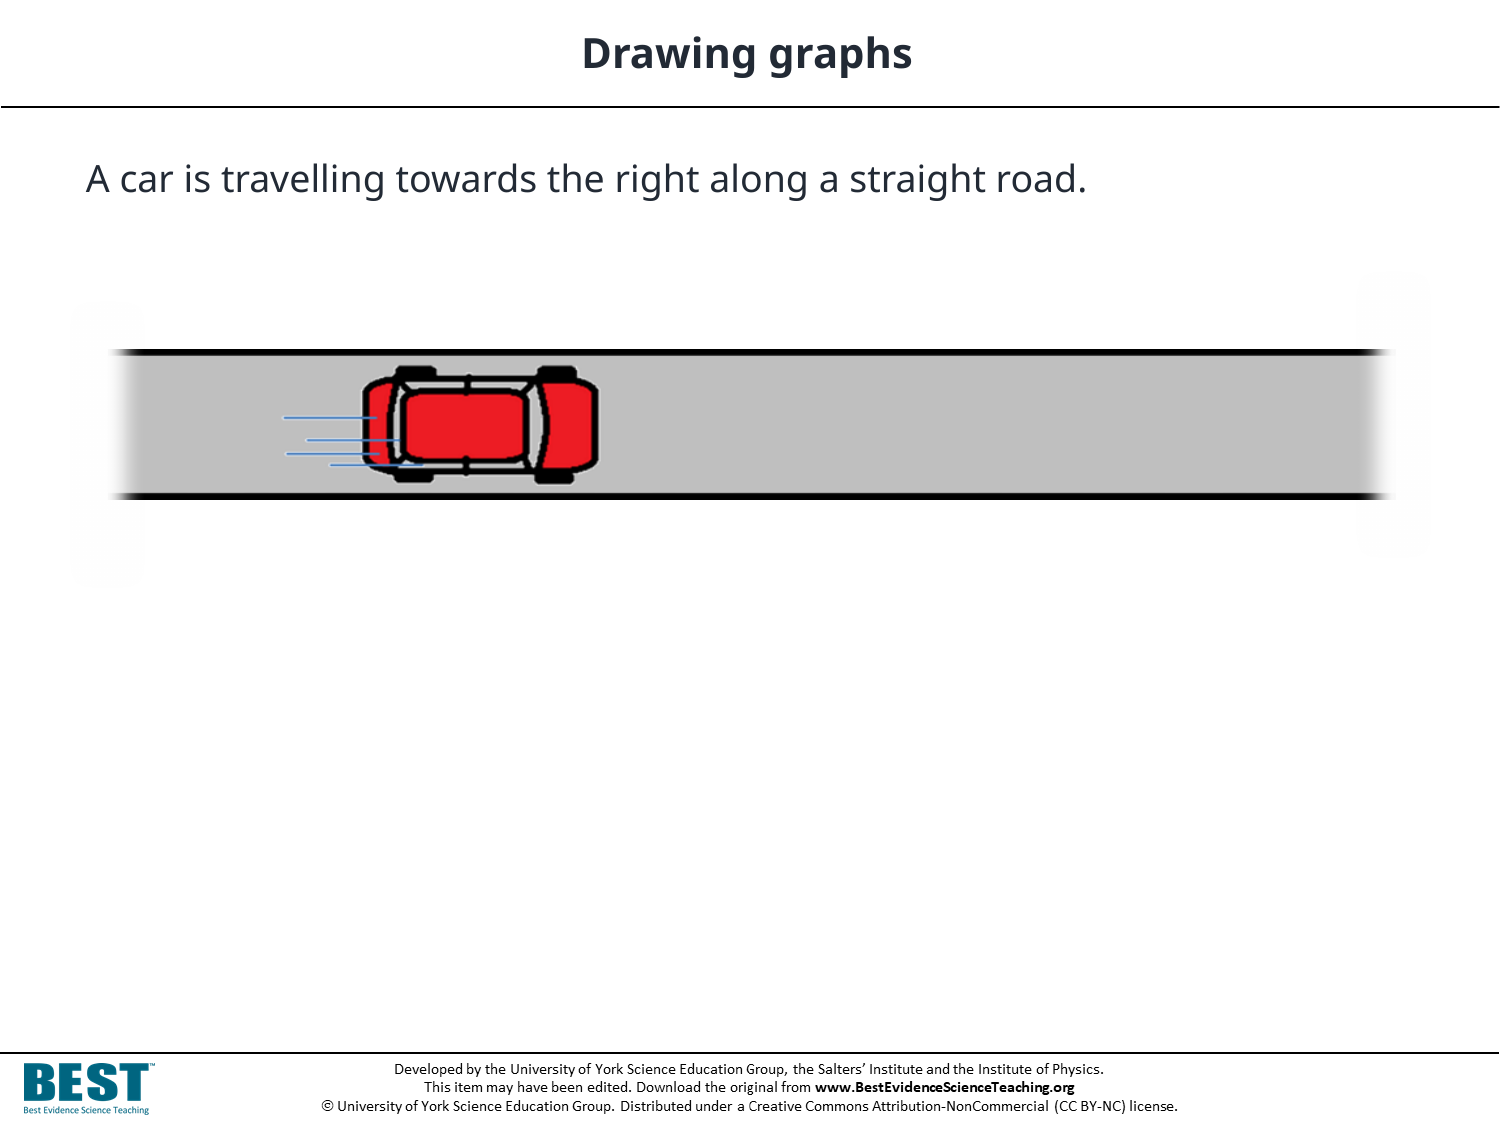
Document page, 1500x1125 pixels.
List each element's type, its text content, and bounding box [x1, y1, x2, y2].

text_box Drawing graphs [23, 4, 1471, 99]
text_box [69, 270, 1432, 589]
picture [0, 106, 1500, 1125]
